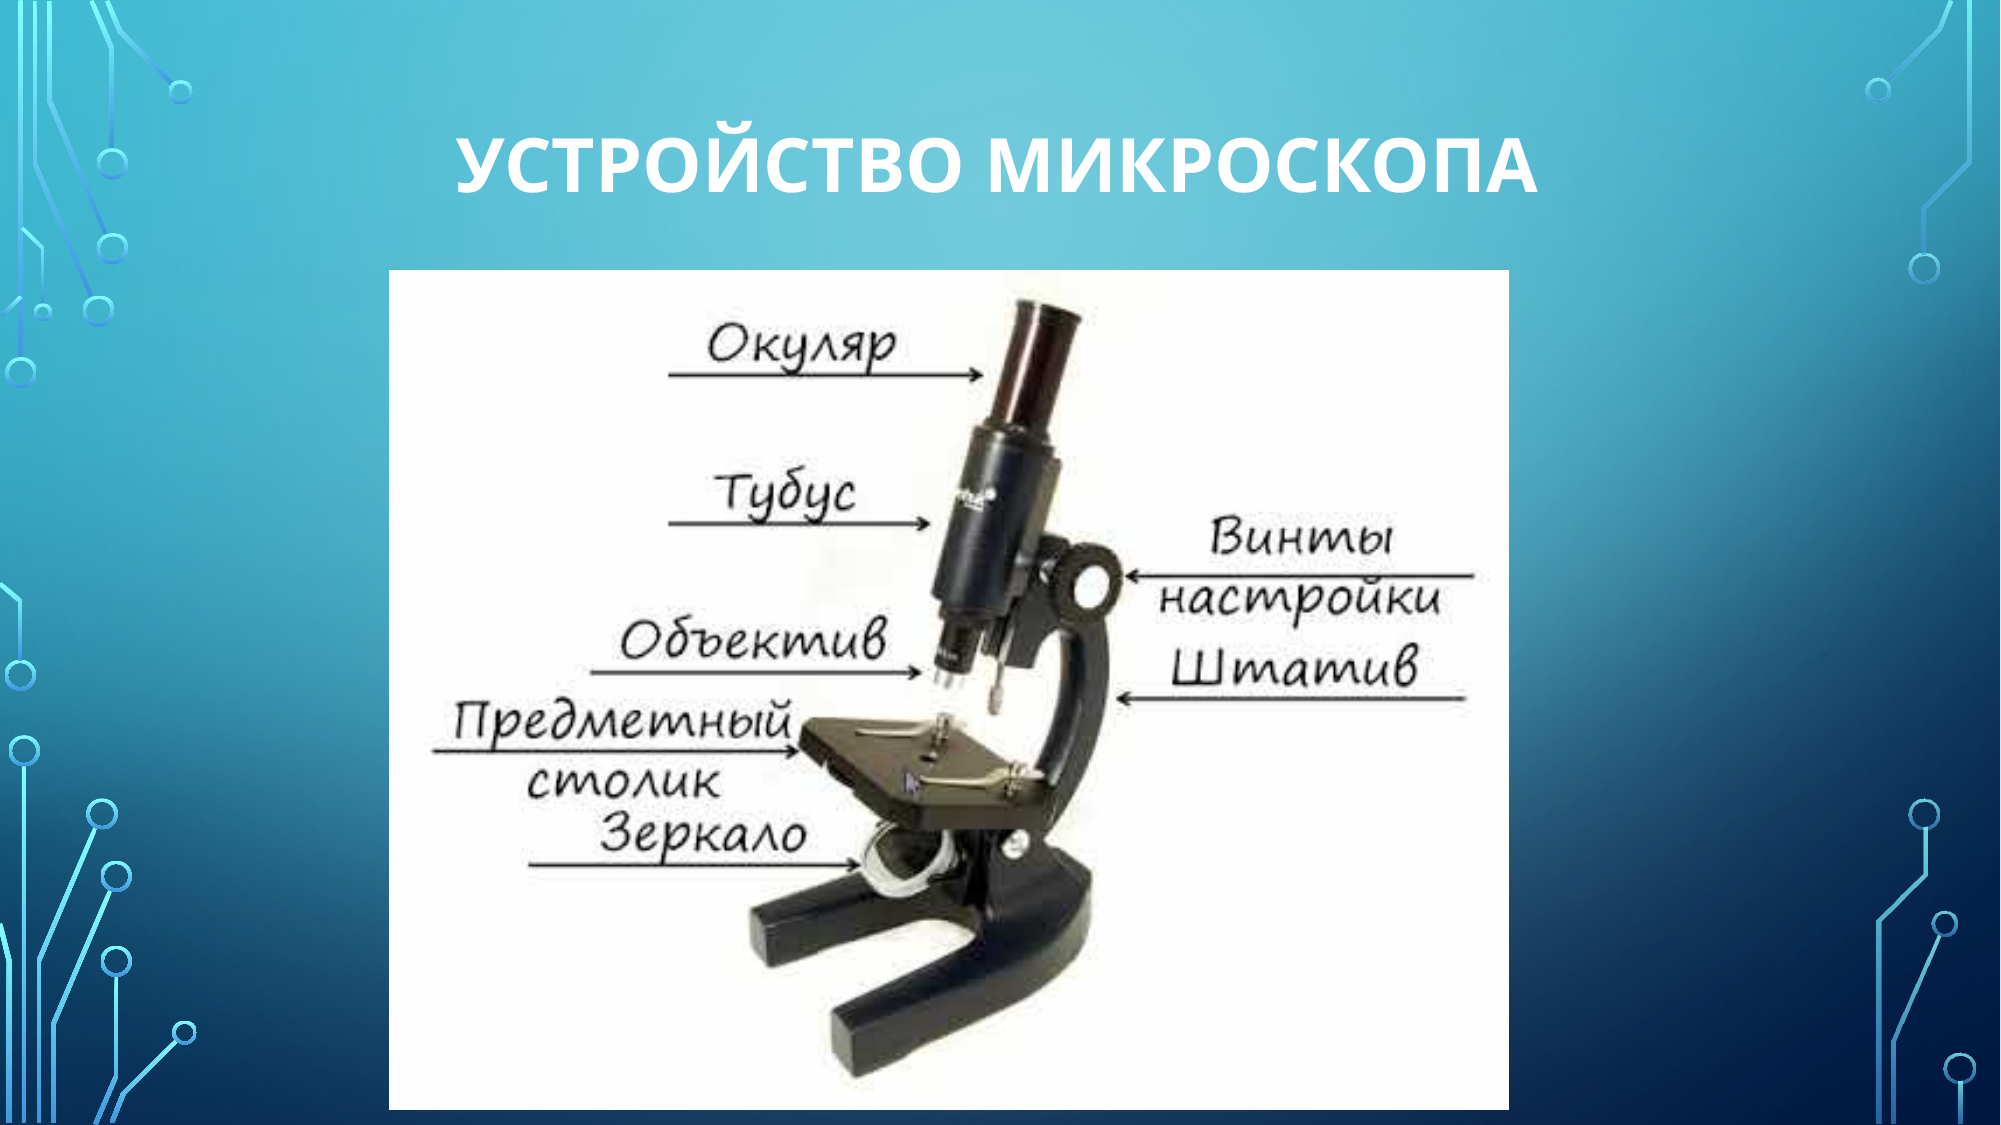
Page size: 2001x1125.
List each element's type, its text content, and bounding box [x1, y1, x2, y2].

title Устройство микроскопа [440, 47, 2000, 290]
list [388, 270, 1509, 1111]
